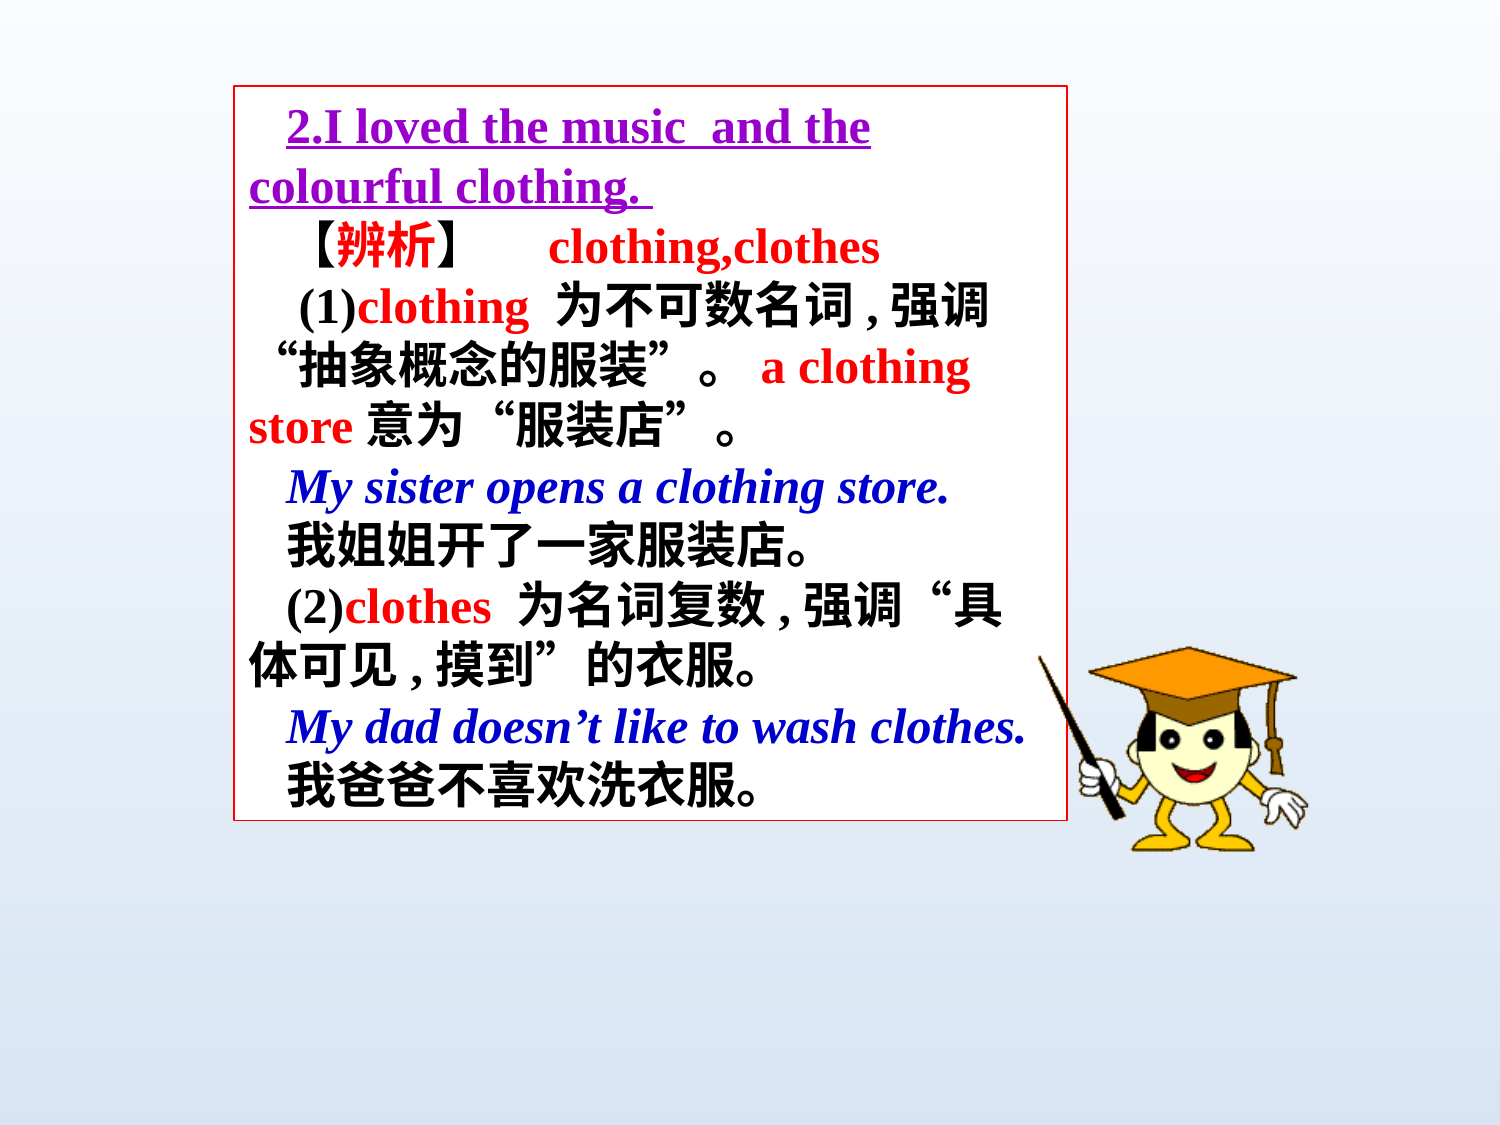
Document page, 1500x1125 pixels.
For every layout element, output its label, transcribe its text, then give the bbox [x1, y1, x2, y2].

picture [1018, 631, 1332, 867]
text_box 2.I loved the music and the colourful clothing. 【辨析】 clothing,clothes (1)clothing 为不可数名词,强调“抽象概念的服装”。a clothing store意为“服装店”。 My sister opens a clothing store. 我姐姐开了一家服装店。 (2)clothes 为名词复数,强调“具体可见,摸到”的衣服。 My dad doesn’t like to wash clothes. 我爸爸不喜欢洗衣服。 [233, 85, 1068, 821]
